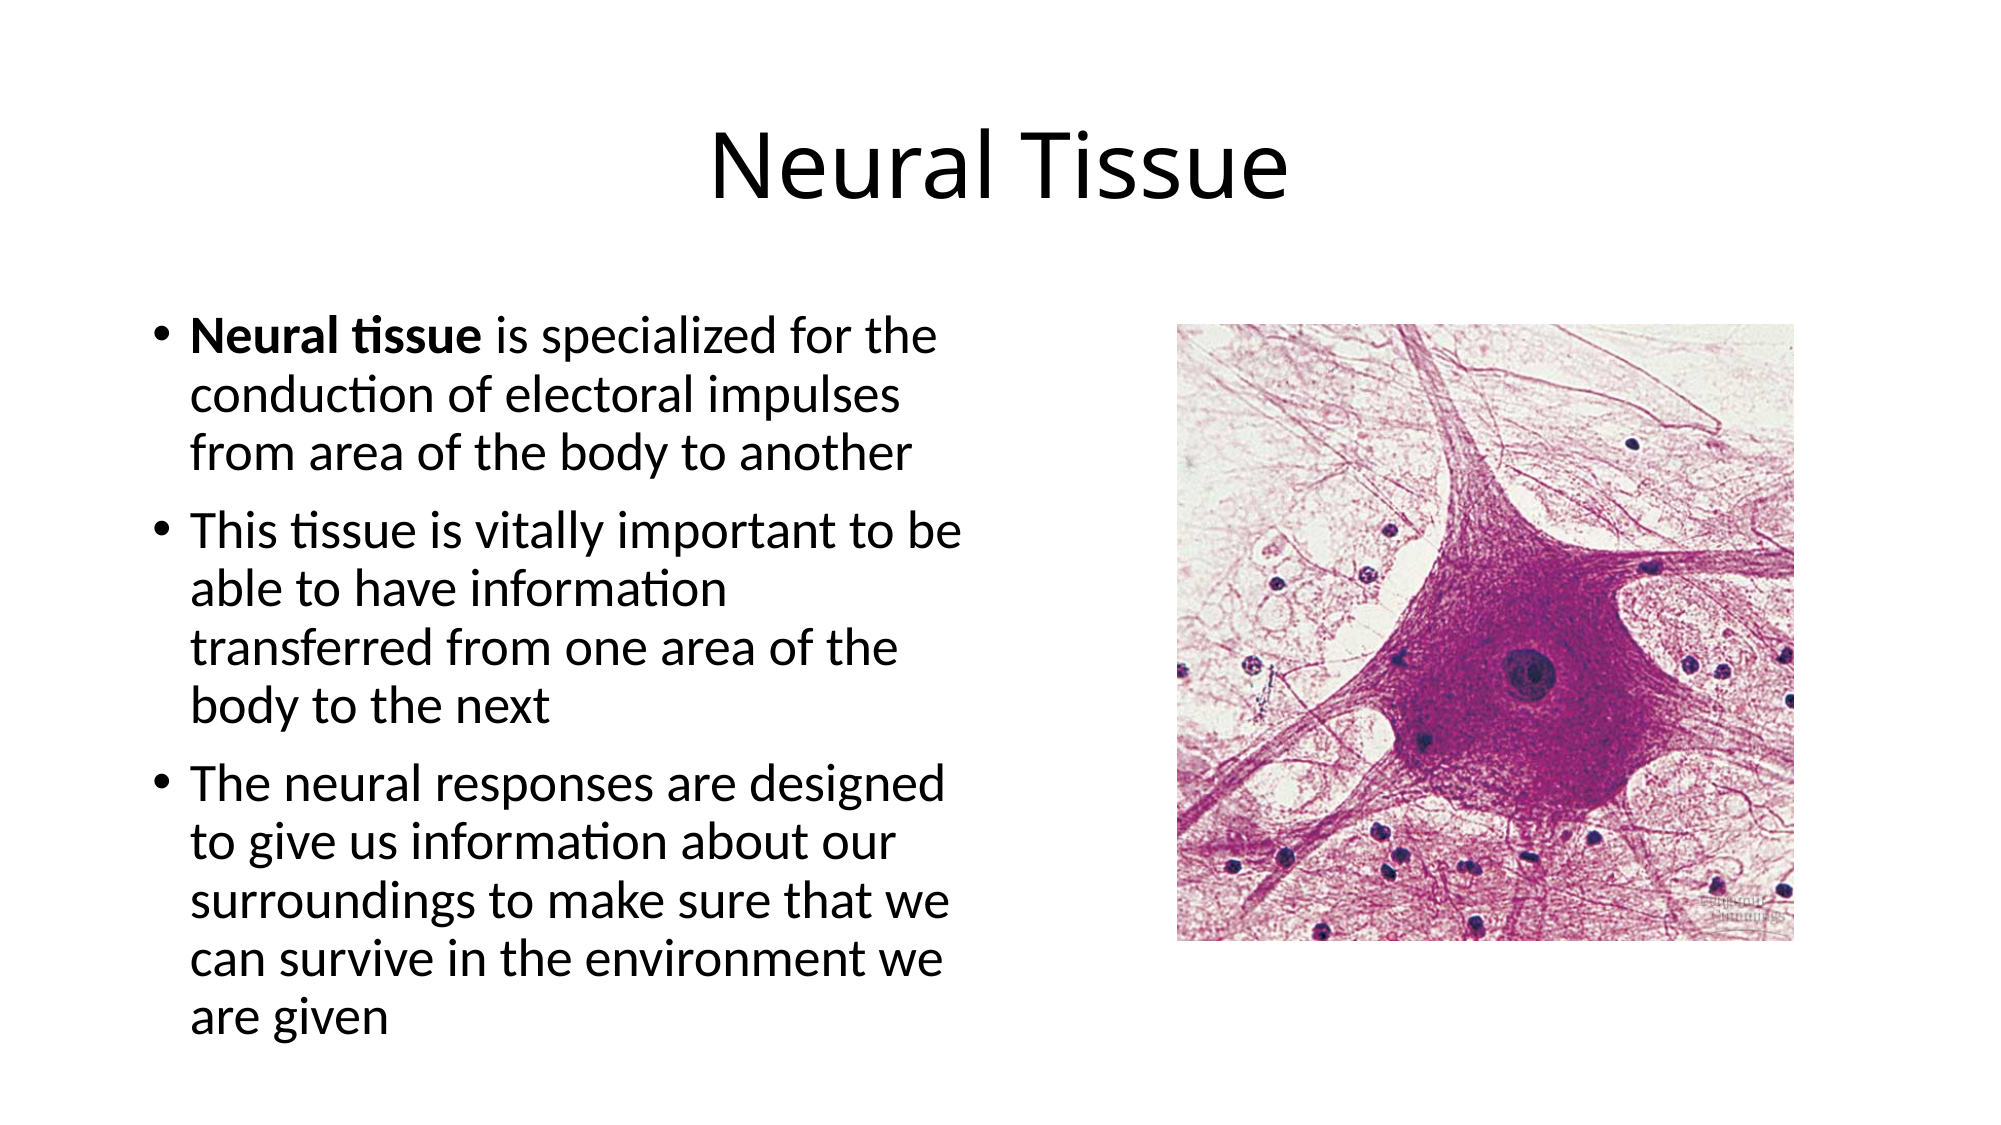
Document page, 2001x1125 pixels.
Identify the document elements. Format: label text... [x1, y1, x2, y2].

picture [1177, 324, 1794, 941]
title Neural Tissue [137, 59, 1863, 278]
list Neural tissue is specialized for the conduction of electoral impulses from area of the body to another This tissue is vitally important to be able to have information transferred from one area of the body to the next The neural responses are designed to give us information about our surroundings to make sure that we can survive in the environment we are given [137, 299, 988, 1062]
